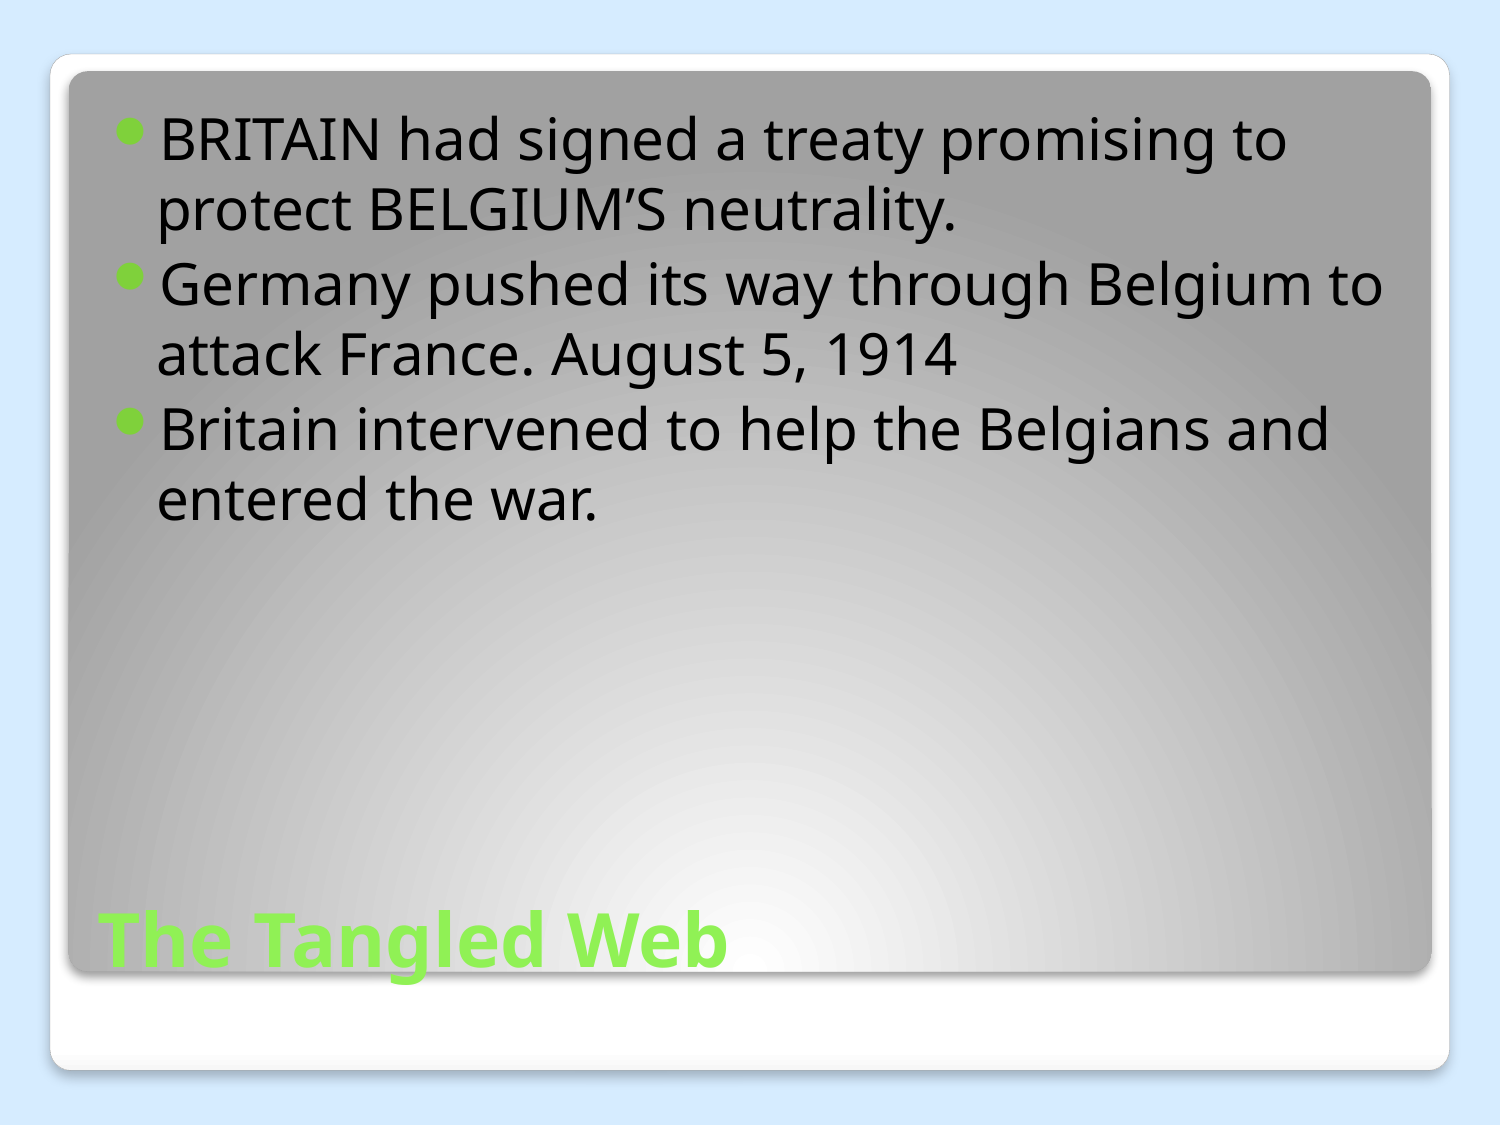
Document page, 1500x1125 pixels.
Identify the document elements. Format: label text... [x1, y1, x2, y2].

title The Tangled Web [82, 817, 1425, 990]
list BRITAIN had signed a treaty promising to protect BELGIUM’S neutrality. Germany pushed its way through Belgium to attack France. August 5, 1914 Britain intervened to help the Belgians and entered the war. [82, 86, 1425, 774]
